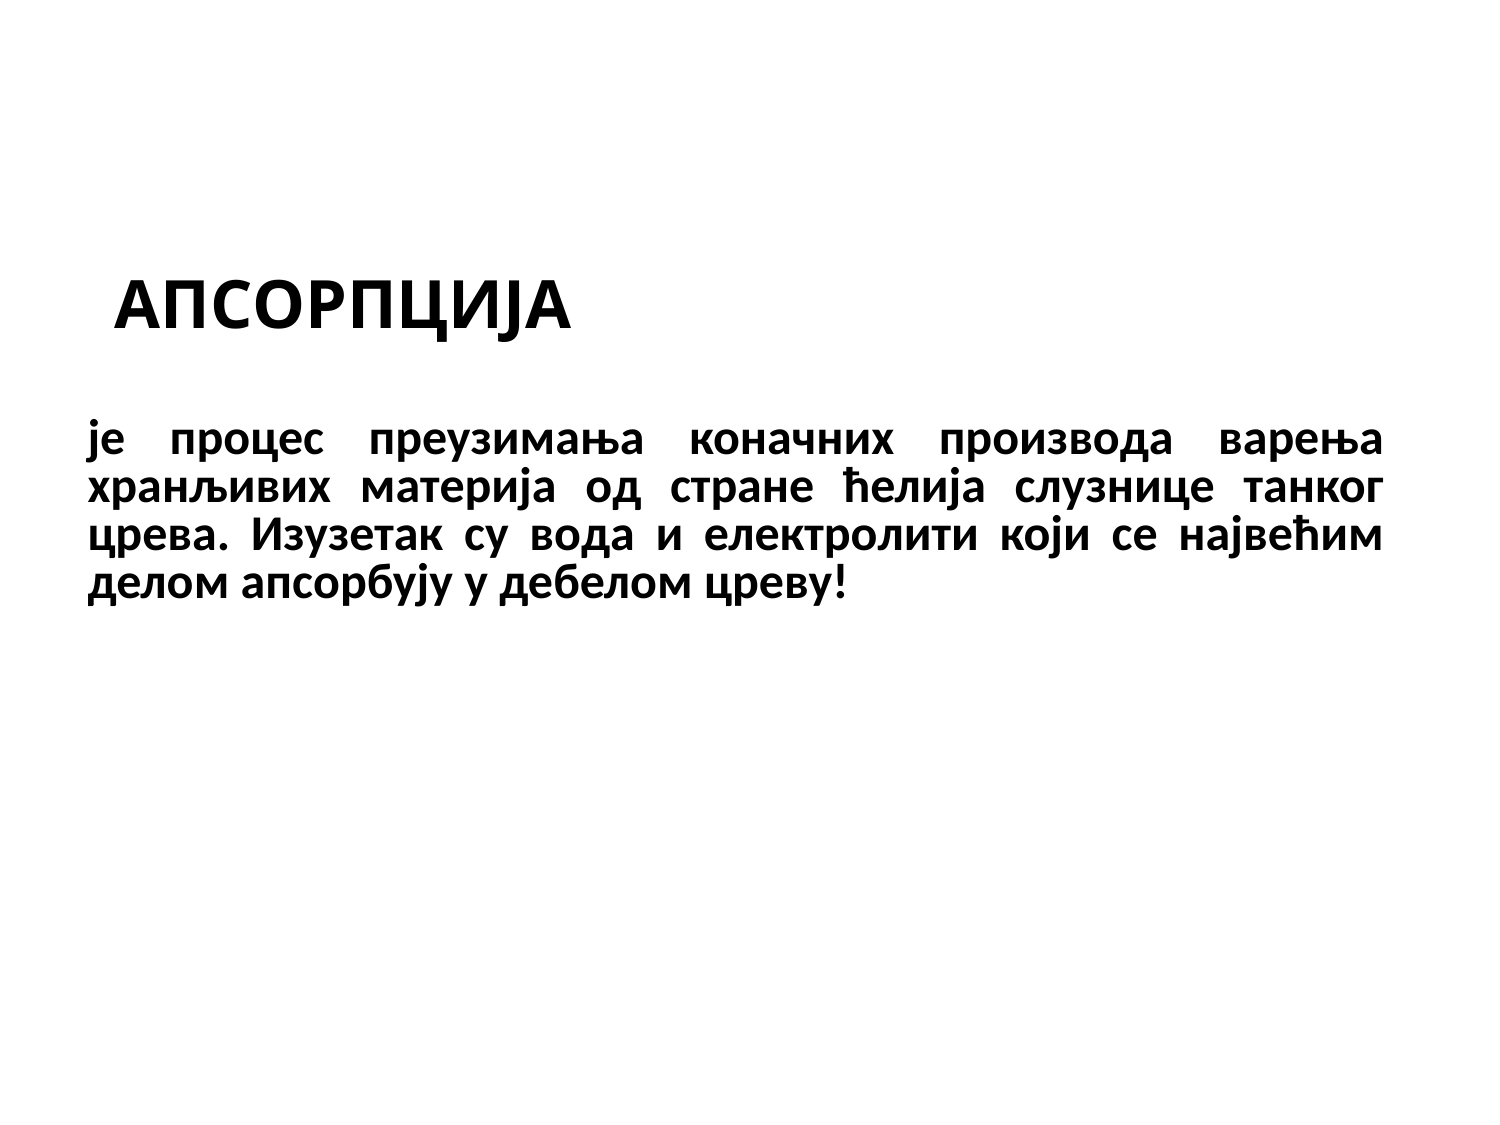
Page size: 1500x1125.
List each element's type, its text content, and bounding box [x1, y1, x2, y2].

text_box АПСОРПЦИЈA [100, 254, 1046, 350]
subtitle је процес преузимања коначних производа варења хранљивих материја од стране ћелија слузнице танког црева. Изузетак су вода и електролити који се највећим делом апсорбују у дебелом цреву! [40, 408, 1400, 776]
